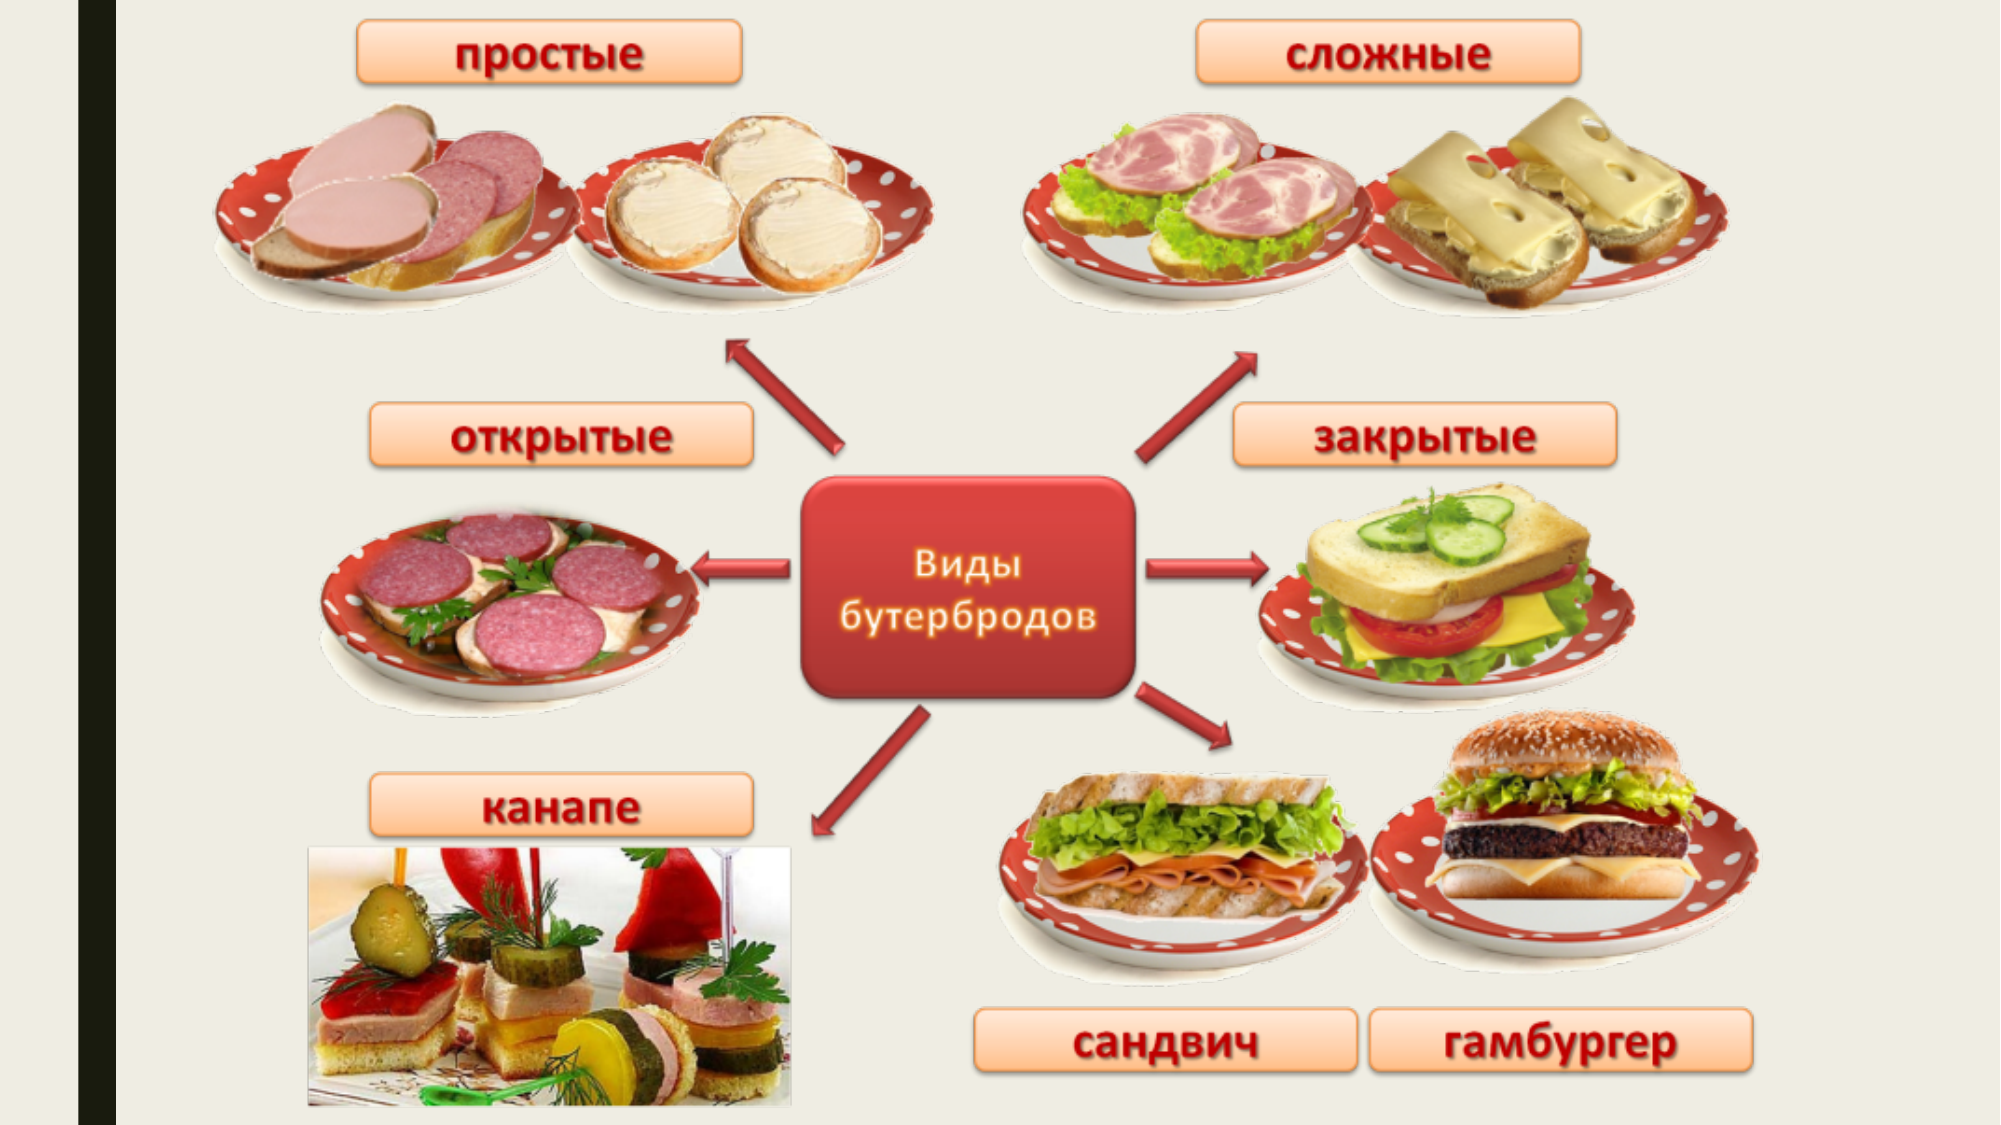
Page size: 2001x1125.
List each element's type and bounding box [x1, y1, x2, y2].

list [191, 0, 1791, 1121]
